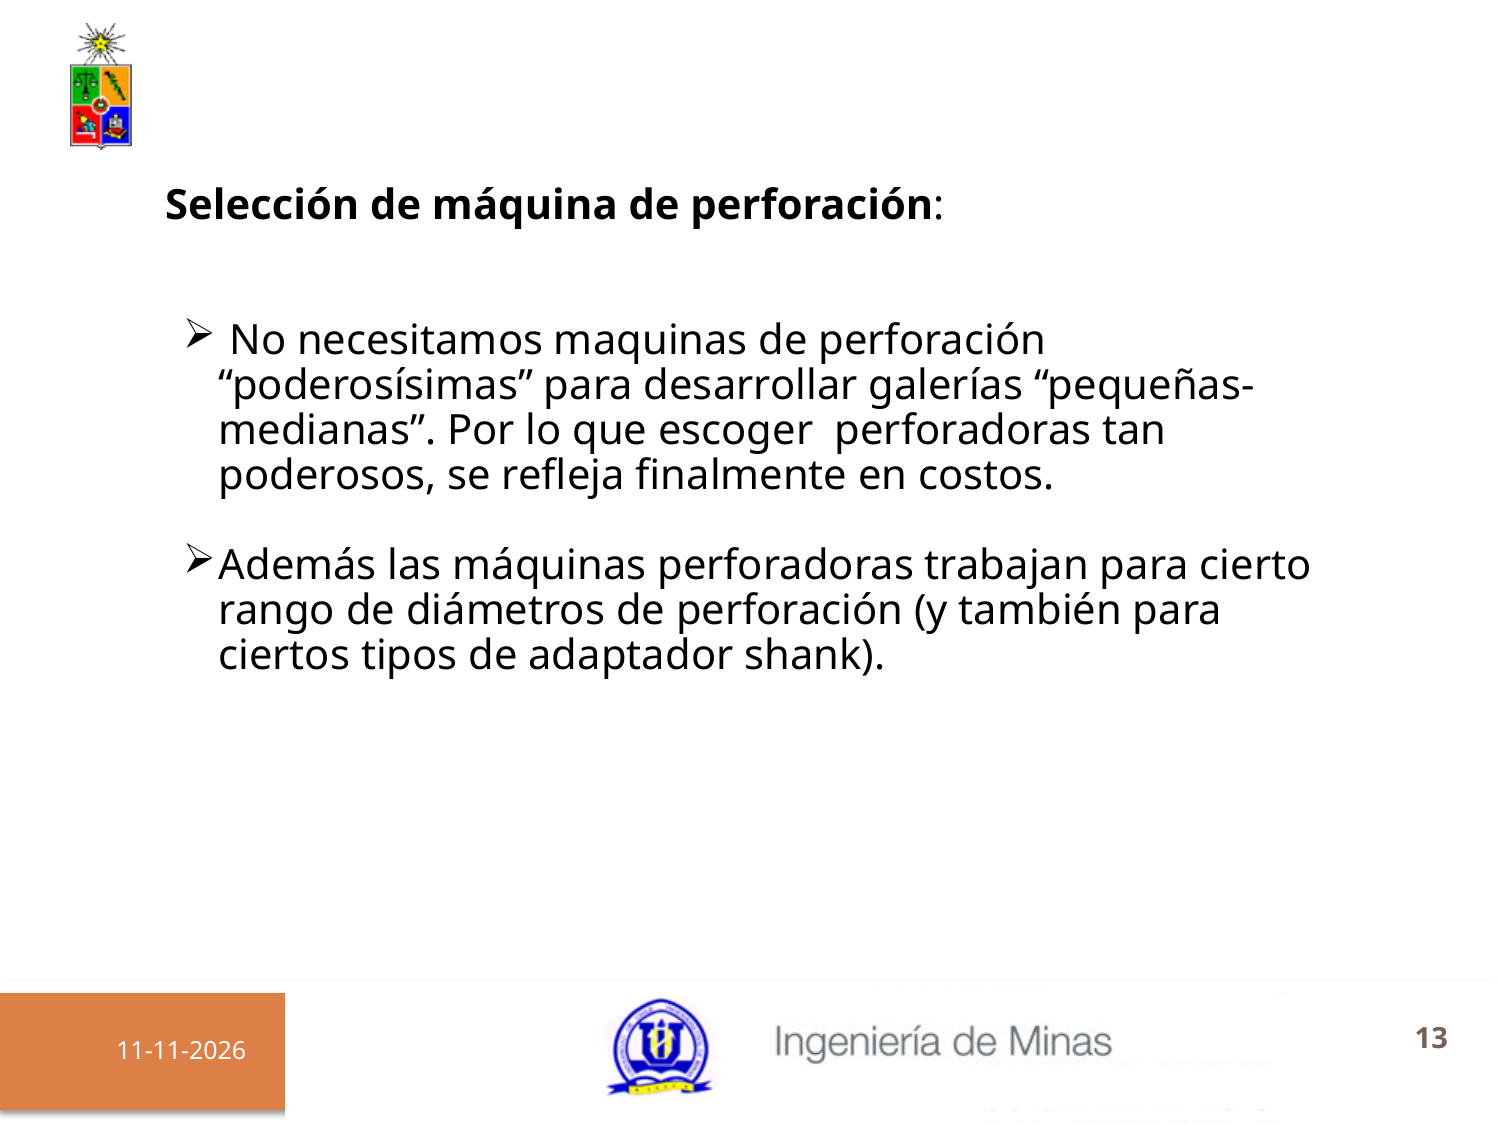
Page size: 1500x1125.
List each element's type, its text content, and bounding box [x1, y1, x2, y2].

text_box Selección de máquina de perforación: No necesitamos maquinas de perforación “poderosísimas” para desarrollar galerías “pequeñas-medianas”. Por lo que escoger perforadoras tan poderosos, se refleja finalmente en costos. Además las máquinas perforadoras trabajan para cierto rango de diámetros de perforación (y también para ciertos tipos de adaptador shank). [128, 175, 1348, 776]
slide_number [12, 995, 279, 1108]
picture [69, 23, 132, 151]
picture [285, 980, 1500, 1125]
